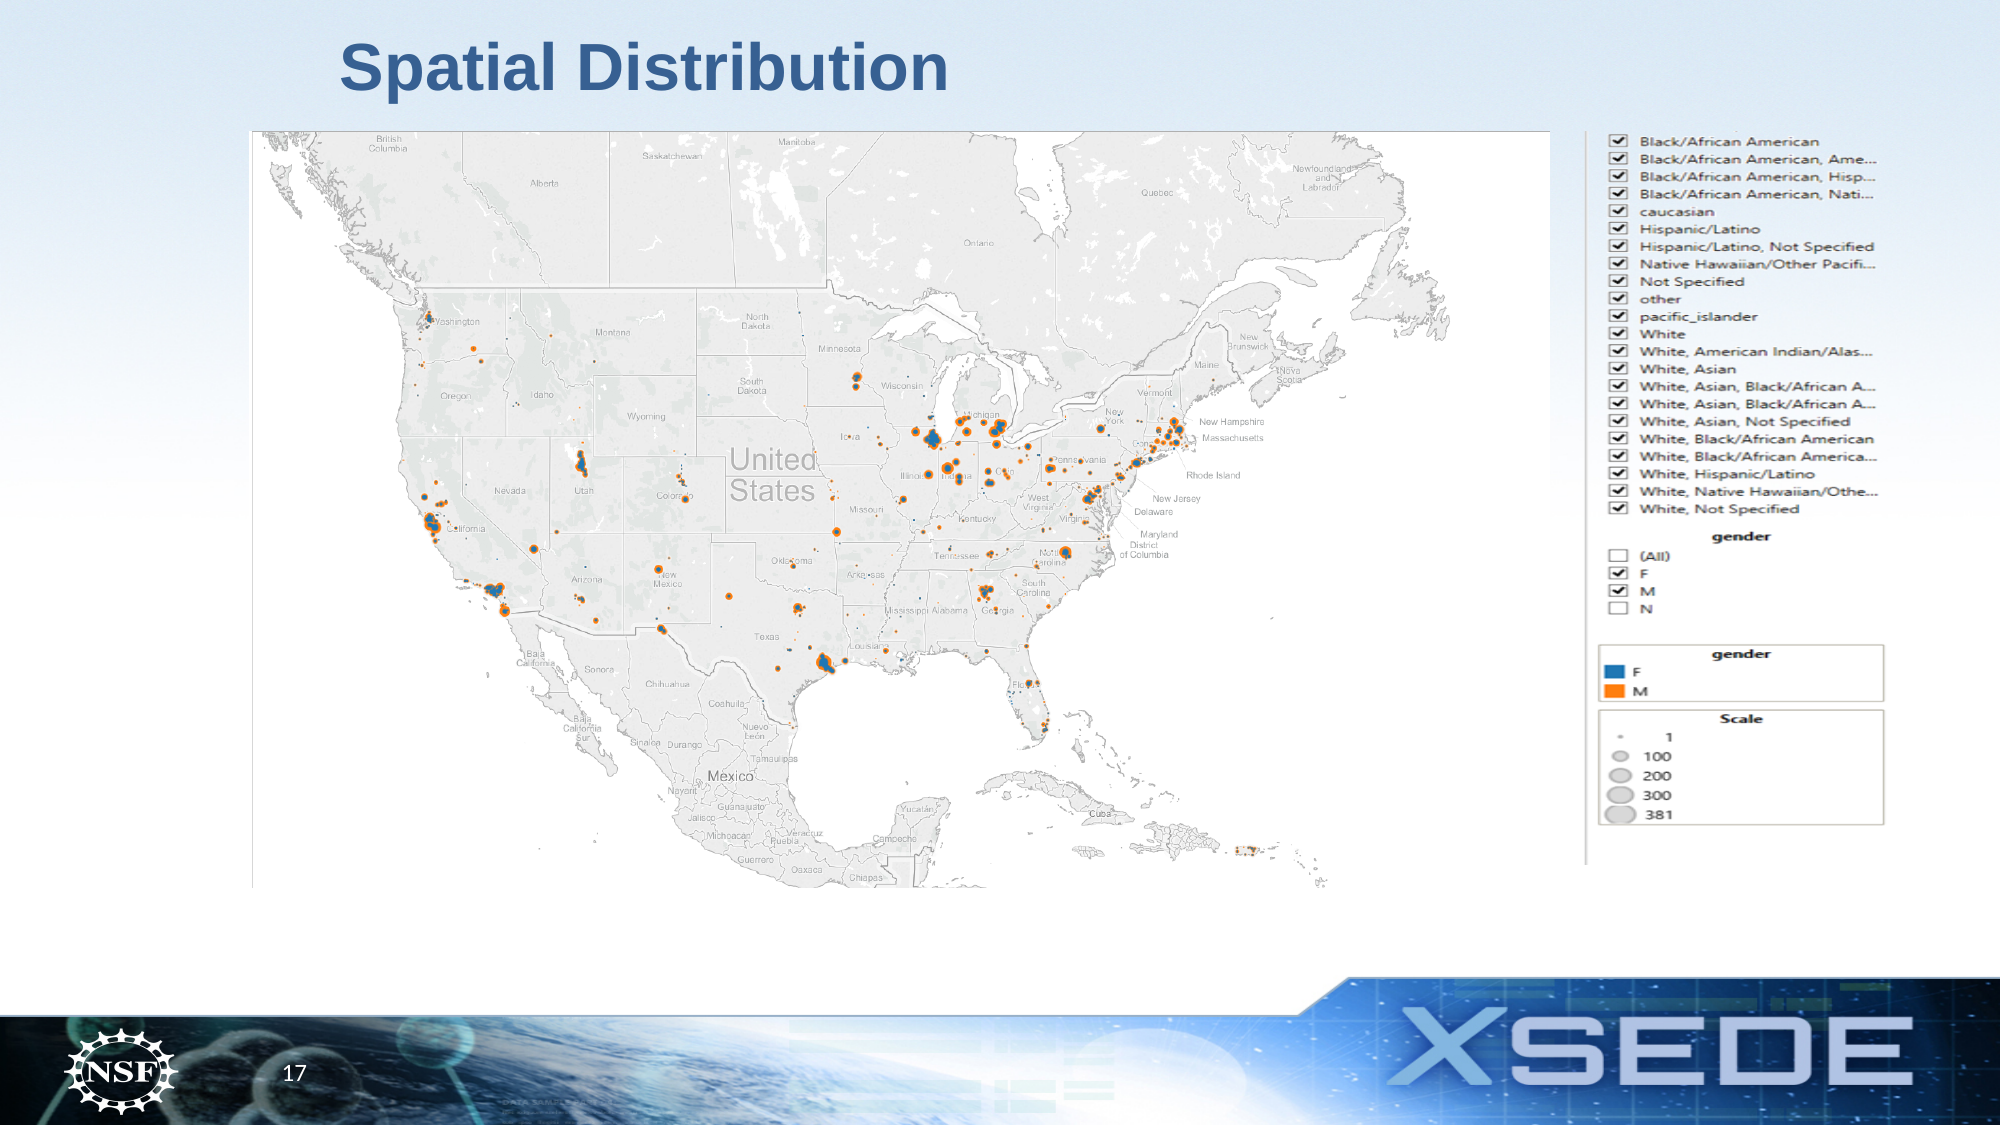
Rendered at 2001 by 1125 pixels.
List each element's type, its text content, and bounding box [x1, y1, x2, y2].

picture [0, 0, 2000, 1125]
slide_number 17 [266, 1041, 534, 1102]
title Spatial Distribution [324, 5, 1676, 124]
